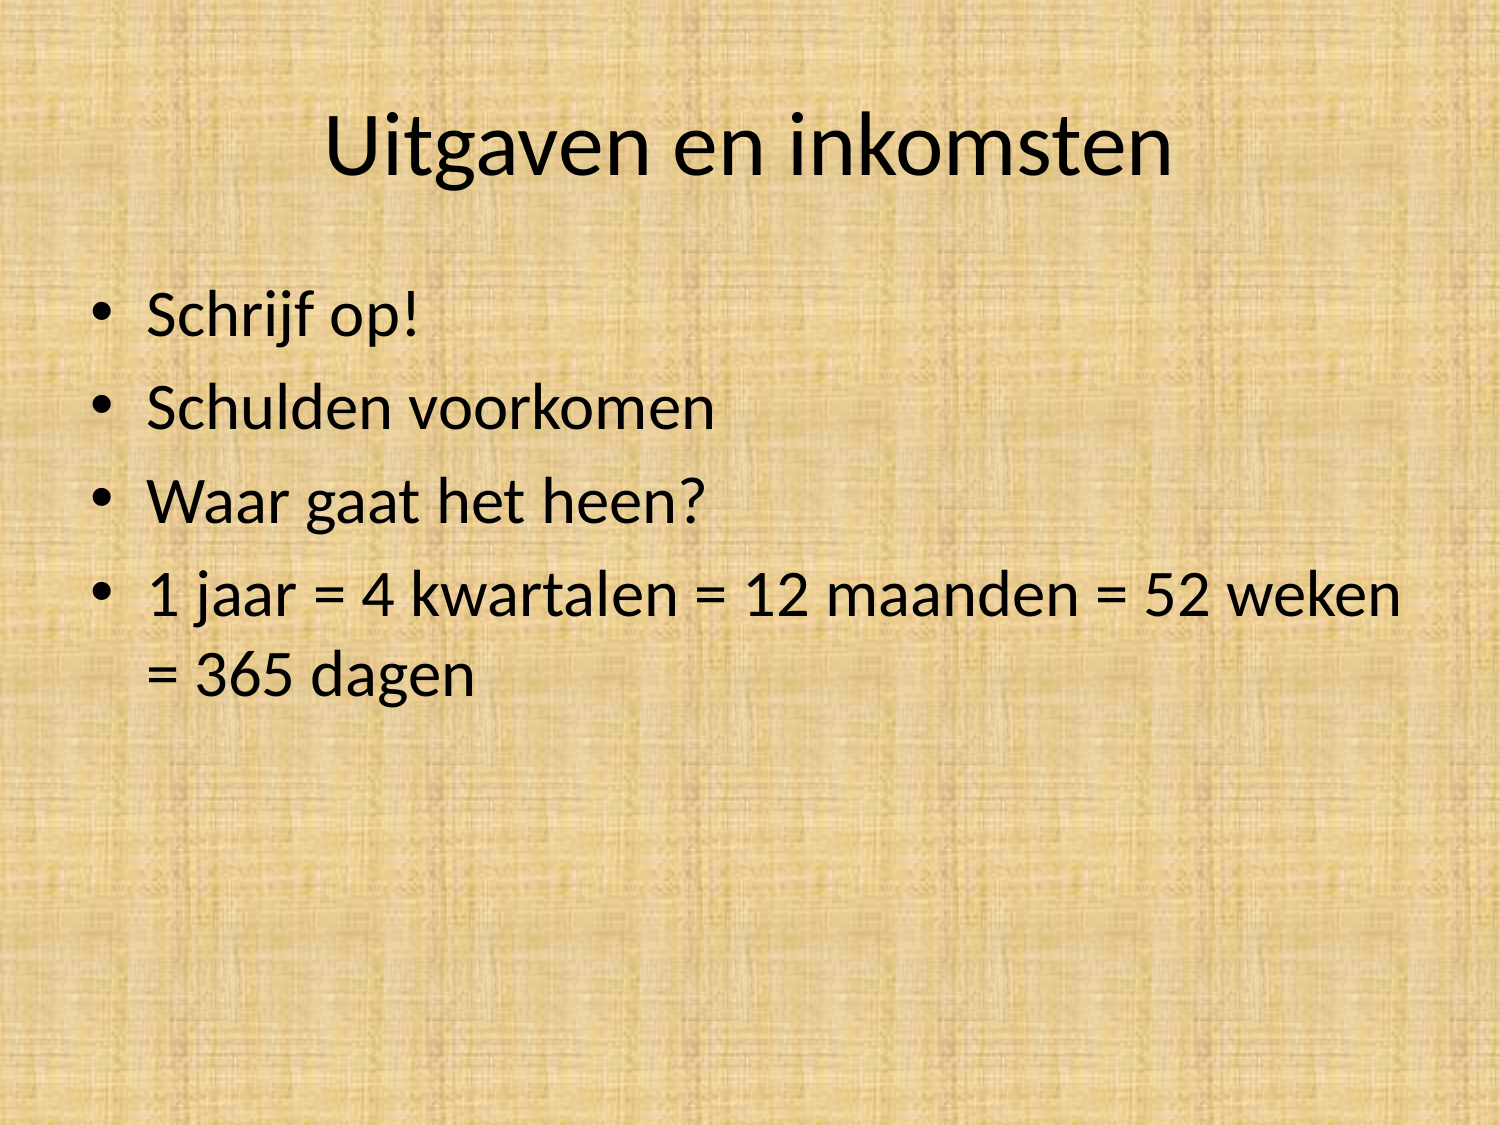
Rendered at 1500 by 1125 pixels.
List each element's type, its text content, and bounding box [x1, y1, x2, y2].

list Schrijf op! Schulden voorkomen Waar gaat het heen? 1 jaar = 4 kwartalen = 12 maanden = 52 weken = 365 dagen [75, 262, 1425, 1005]
picture [0, 0, 1500, 1125]
title Uitgaven en inkomsten [75, 45, 1425, 233]
